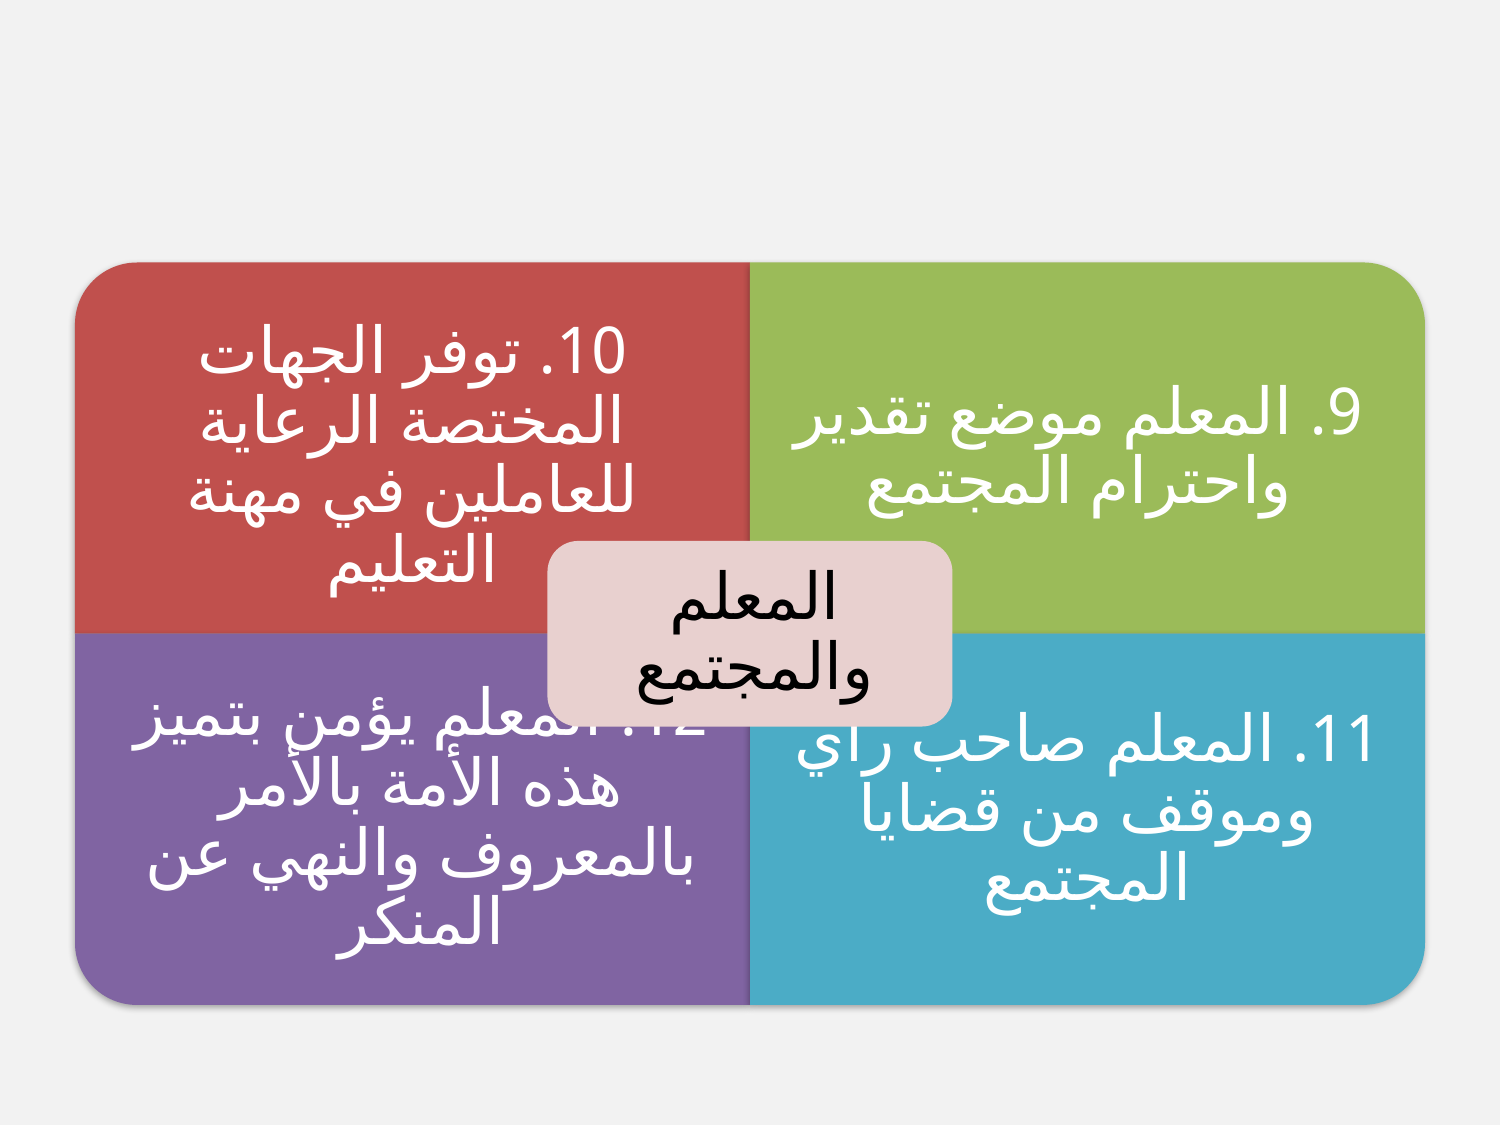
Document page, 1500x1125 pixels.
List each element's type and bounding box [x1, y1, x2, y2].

list [74, 262, 1426, 1006]
